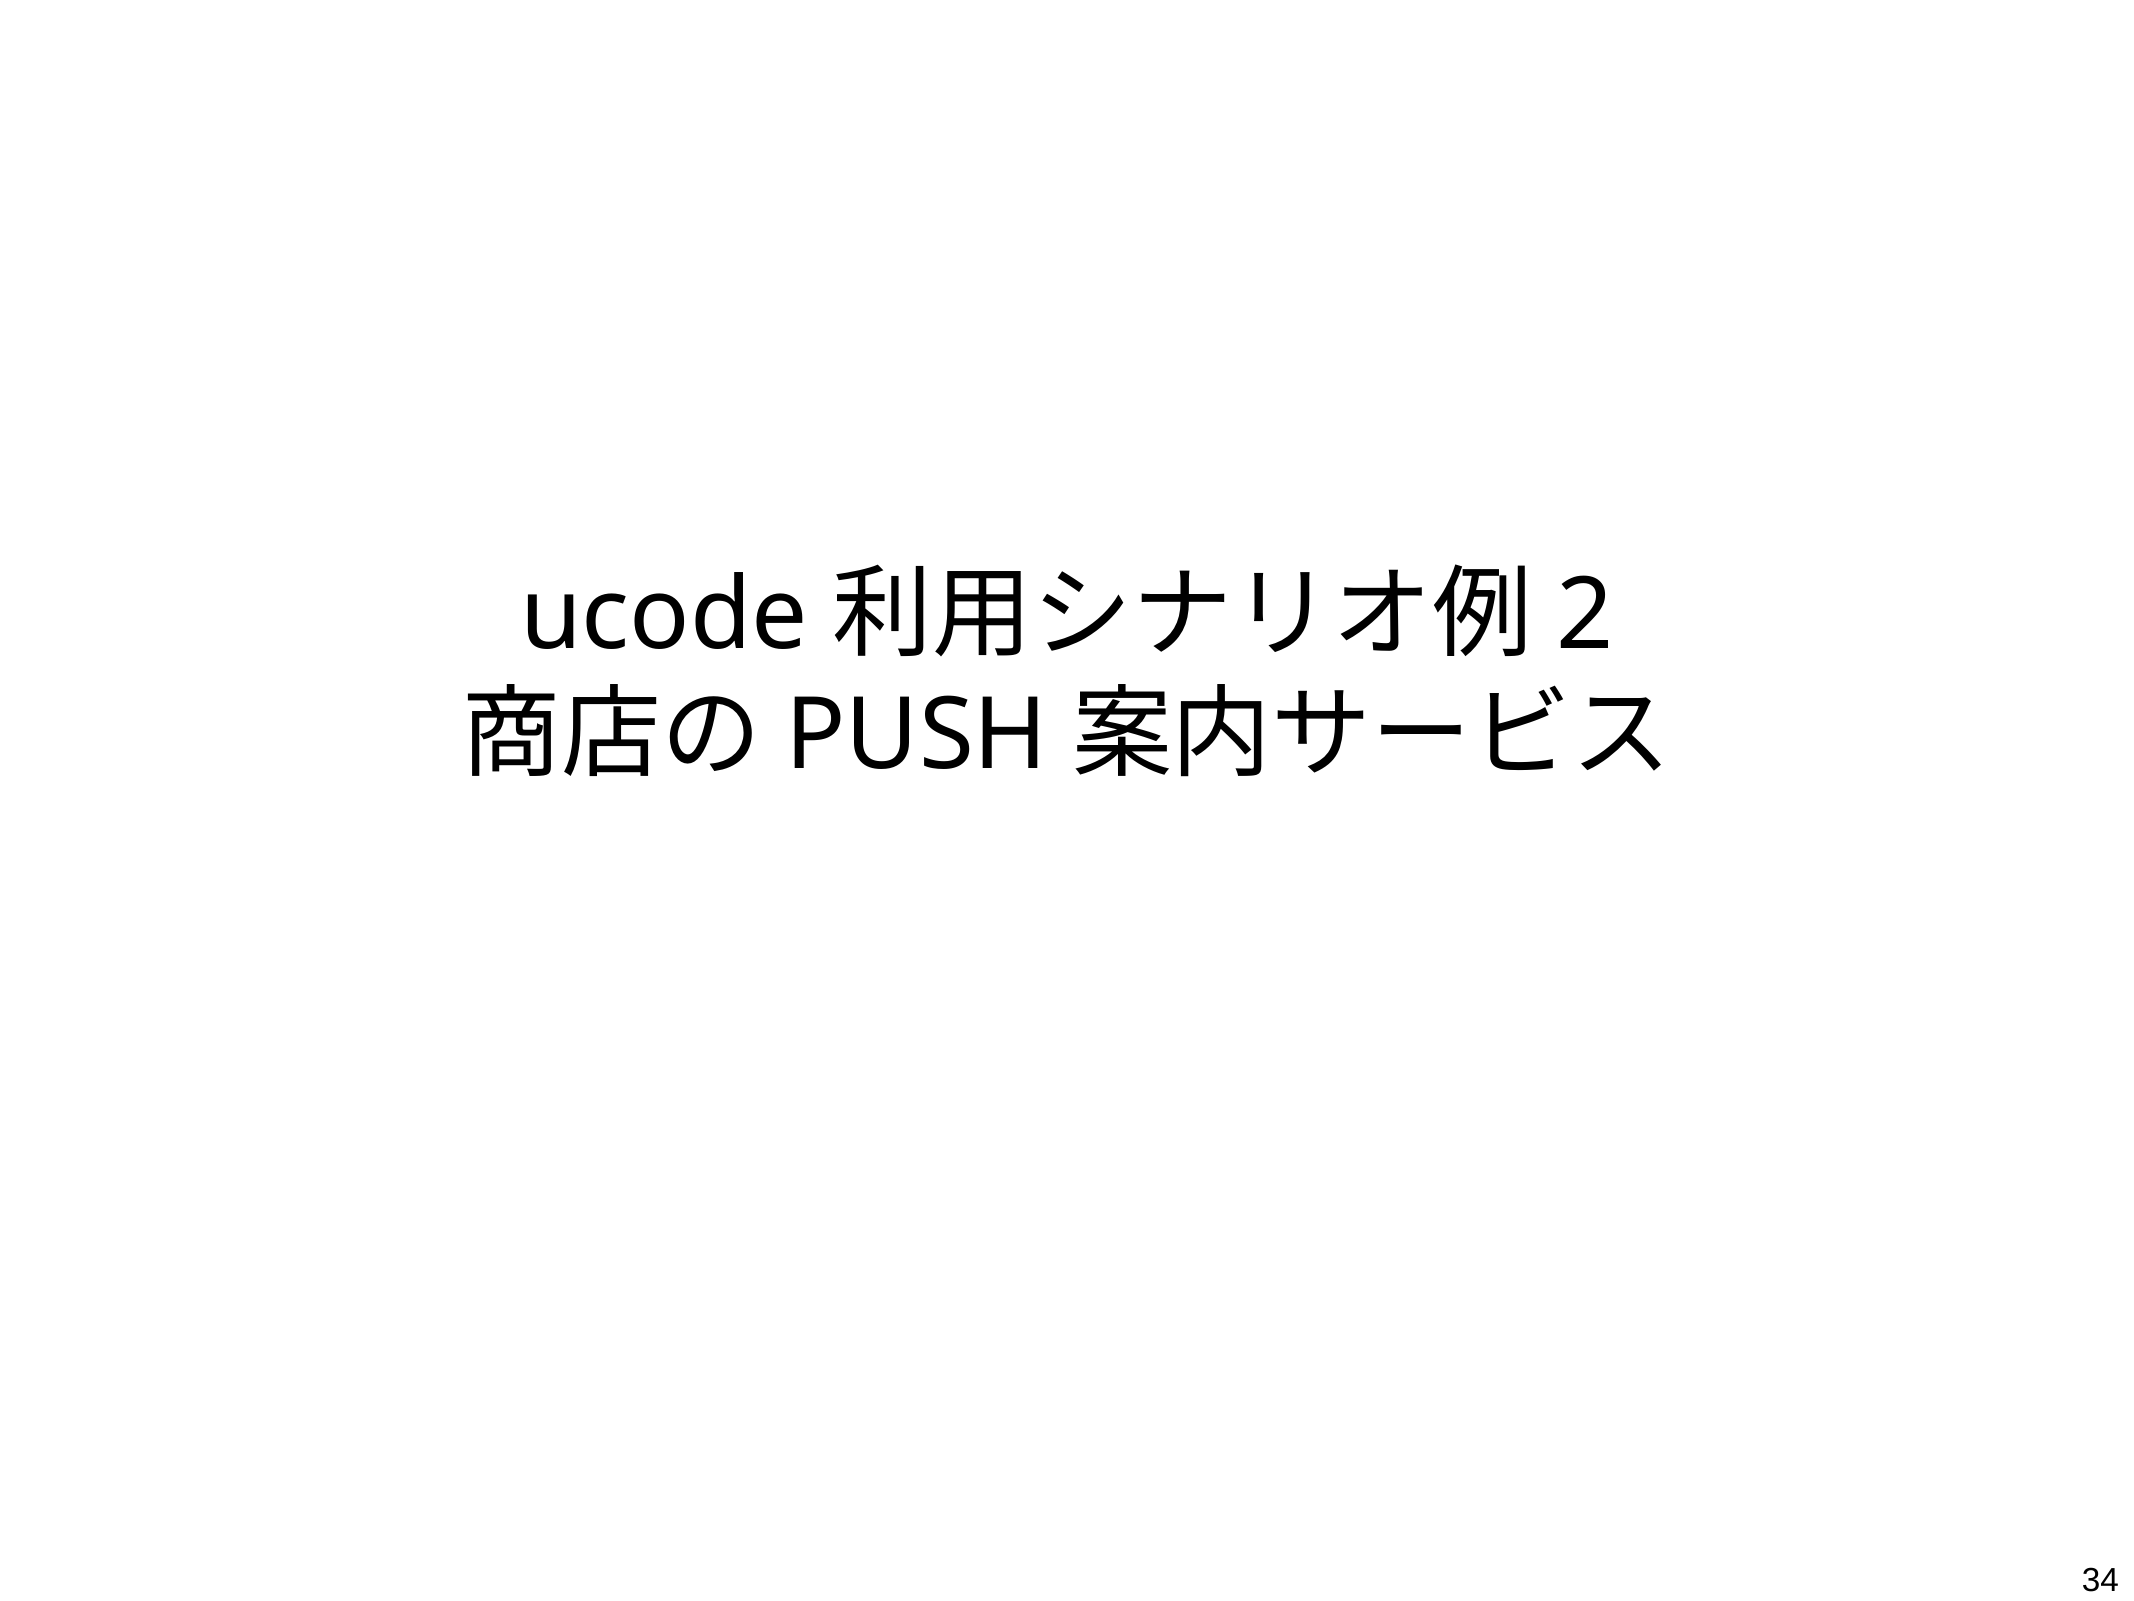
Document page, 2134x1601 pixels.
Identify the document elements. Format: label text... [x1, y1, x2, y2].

slide_number 34 [1635, 1549, 2134, 1601]
title ucode利用シナリオ例2 商店のPUSH案内サービス [160, 497, 1974, 841]
